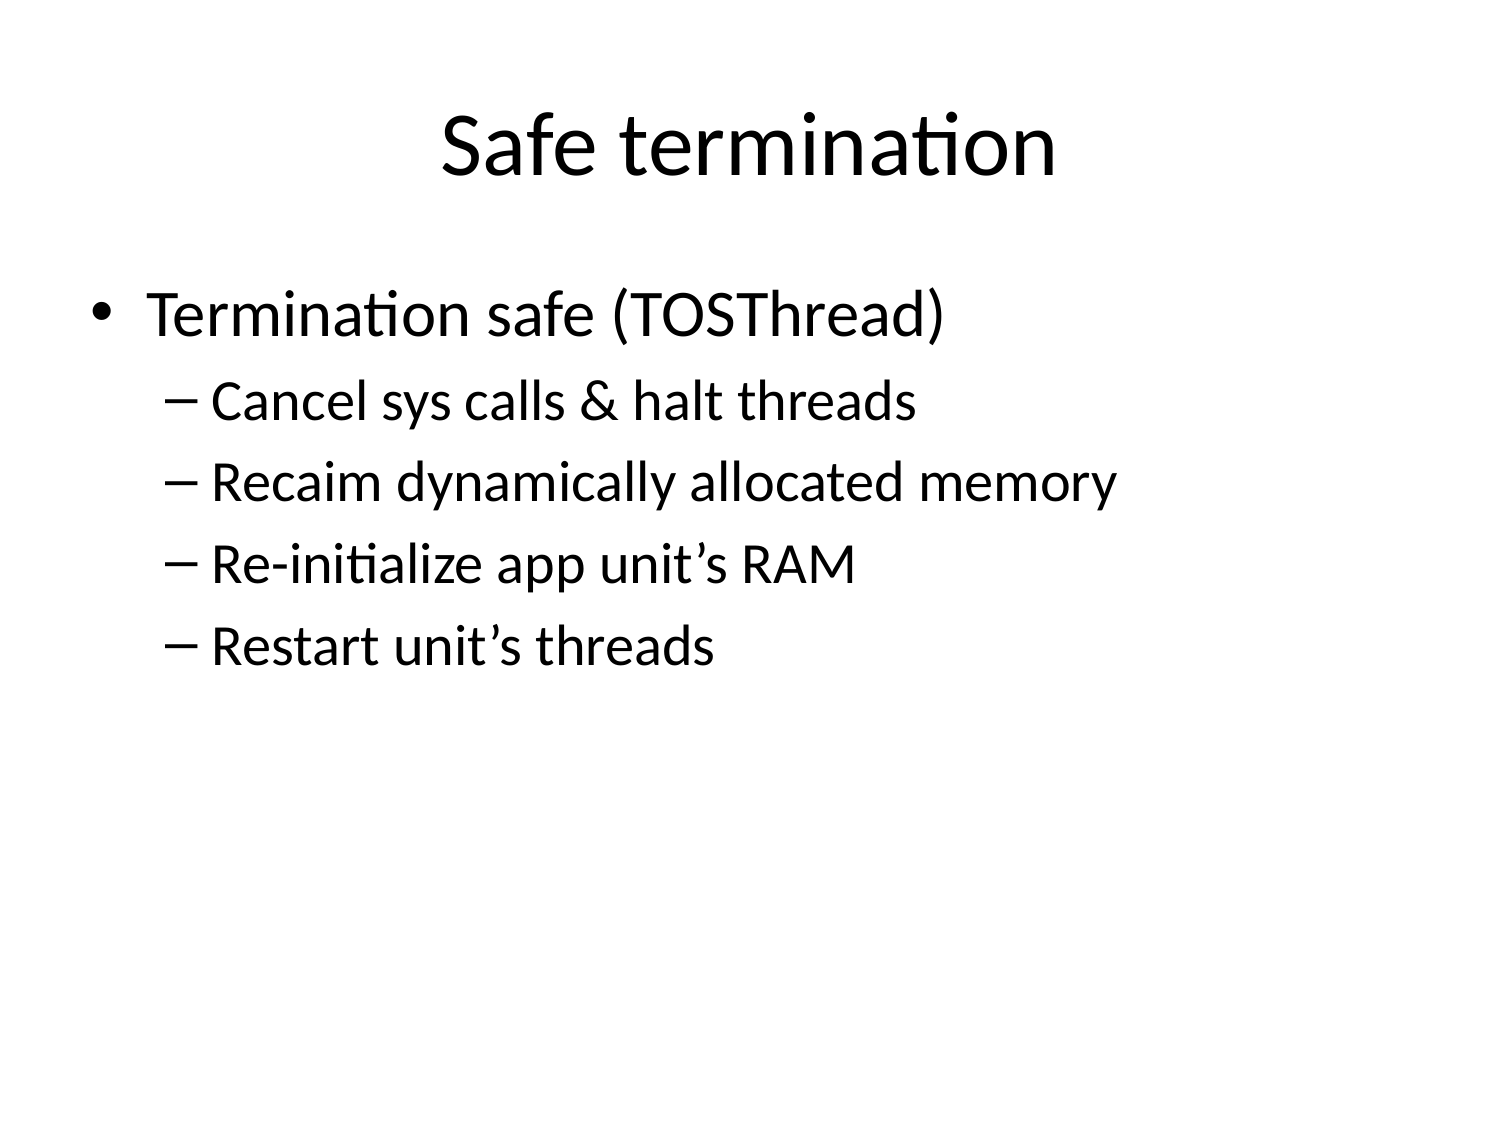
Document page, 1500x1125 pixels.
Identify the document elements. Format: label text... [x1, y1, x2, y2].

title Safe termination [75, 45, 1425, 233]
list Termination safe (TOSThread) Cancel sys calls & halt threads Recaim dynamically allocated memory Re-initialize app unit’s RAM Restart unit’s threads [75, 262, 1425, 1005]
